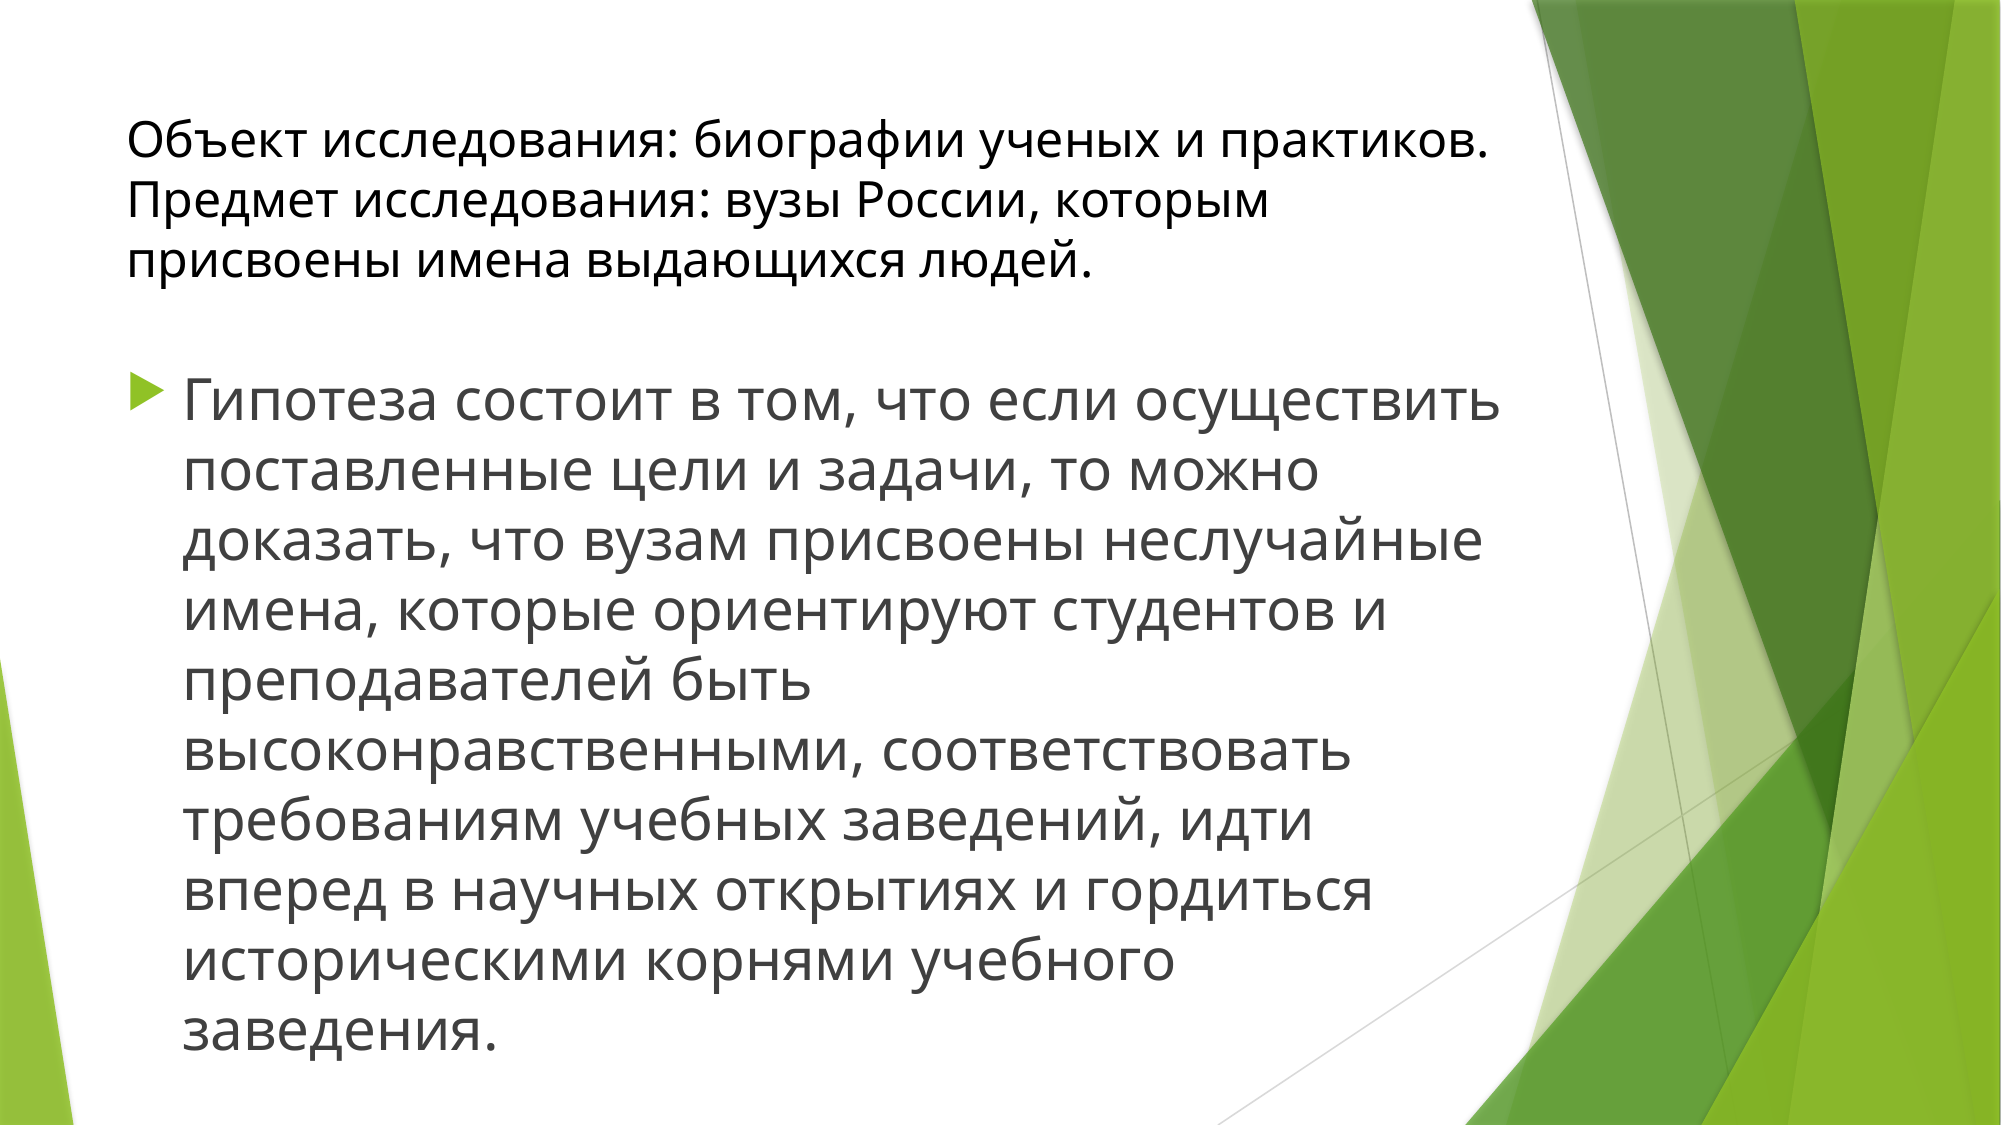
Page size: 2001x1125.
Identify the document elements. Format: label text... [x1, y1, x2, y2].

list Гипотеза состоит в том, что если осуществить поставленные цели и задачи, то можно доказать, что вузам присвоены неслучайные имена, которые ориентируют студентов и преподавателей быть высоконравственными, соответствовать требованиям учебных заведений, идти вперед в научных открытиях и гордиться историческими корнями учебного заведения. [111, 354, 1522, 992]
title Объект исследования: биографии ученых и практиков. Предмет исследования: вузы России, которым присвоены имена выдающихся людей. [111, 99, 1522, 317]
